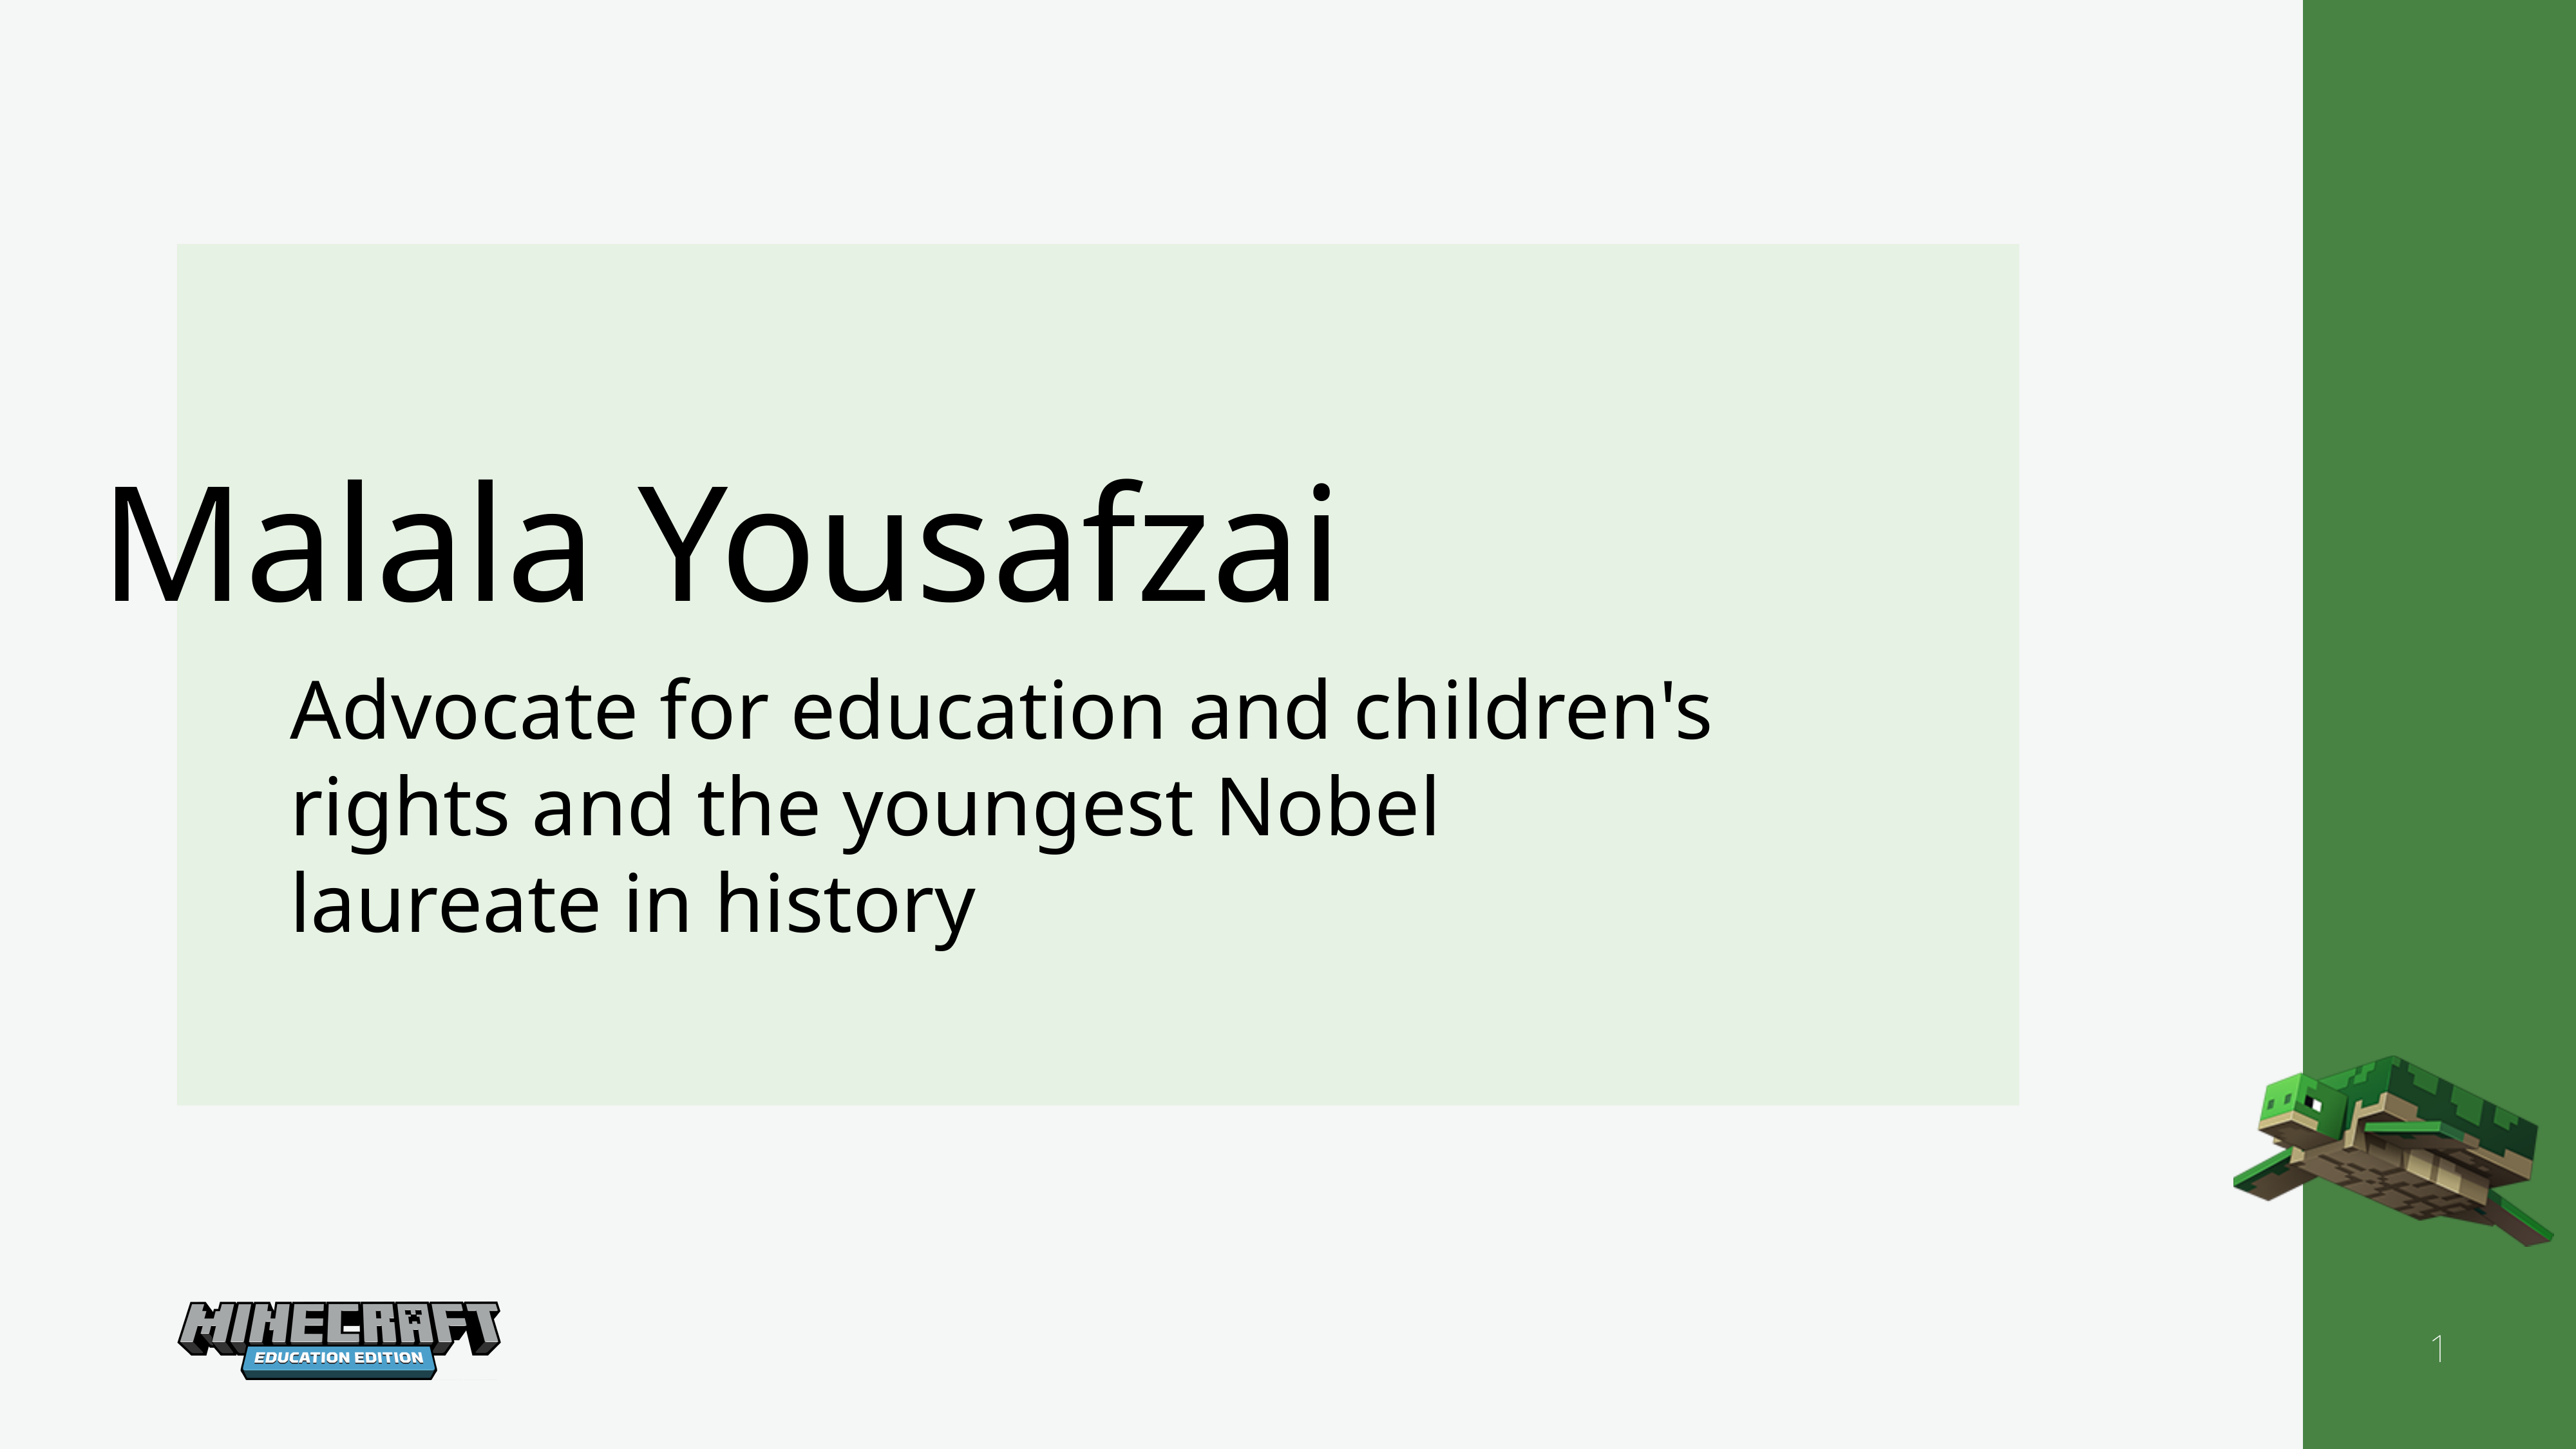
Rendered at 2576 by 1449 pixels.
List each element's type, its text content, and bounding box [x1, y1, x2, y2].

picture [177, 1302, 501, 1380]
list Advocate for education and children's rights and the youngest Nobel laureate in history [289, 658, 1772, 1054]
text_box [176, 637, 2020, 1106]
picture [2233, 1056, 2554, 1247]
slide_number 1 [2401, 1298, 2478, 1403]
title Malala Yousafzai [99, 243, 2502, 637]
